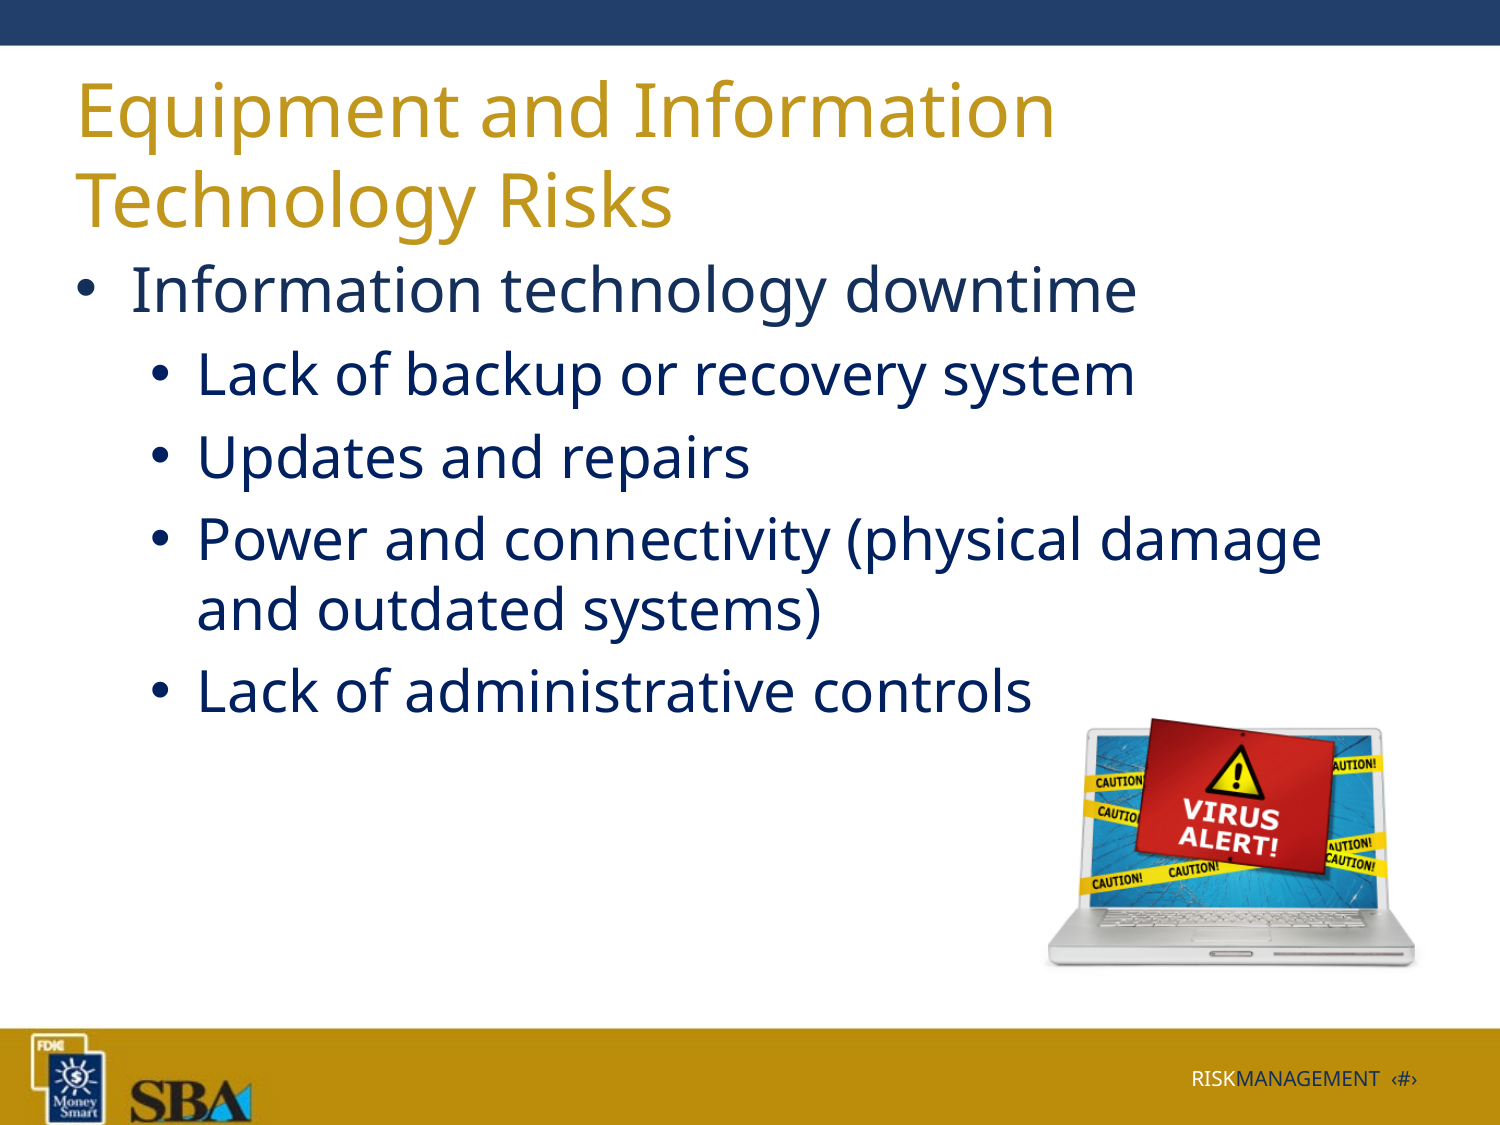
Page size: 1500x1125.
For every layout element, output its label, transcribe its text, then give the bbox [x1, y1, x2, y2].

title Equipment and Information Technology Risks [74, 61, 1426, 249]
picture [0, 0, 1500, 1125]
list Information technology downtime Lack of backup or recovery system Updates and repairs Power and connectivity (physical damage and outdated systems) Lack of administrative controls [74, 249, 1426, 951]
